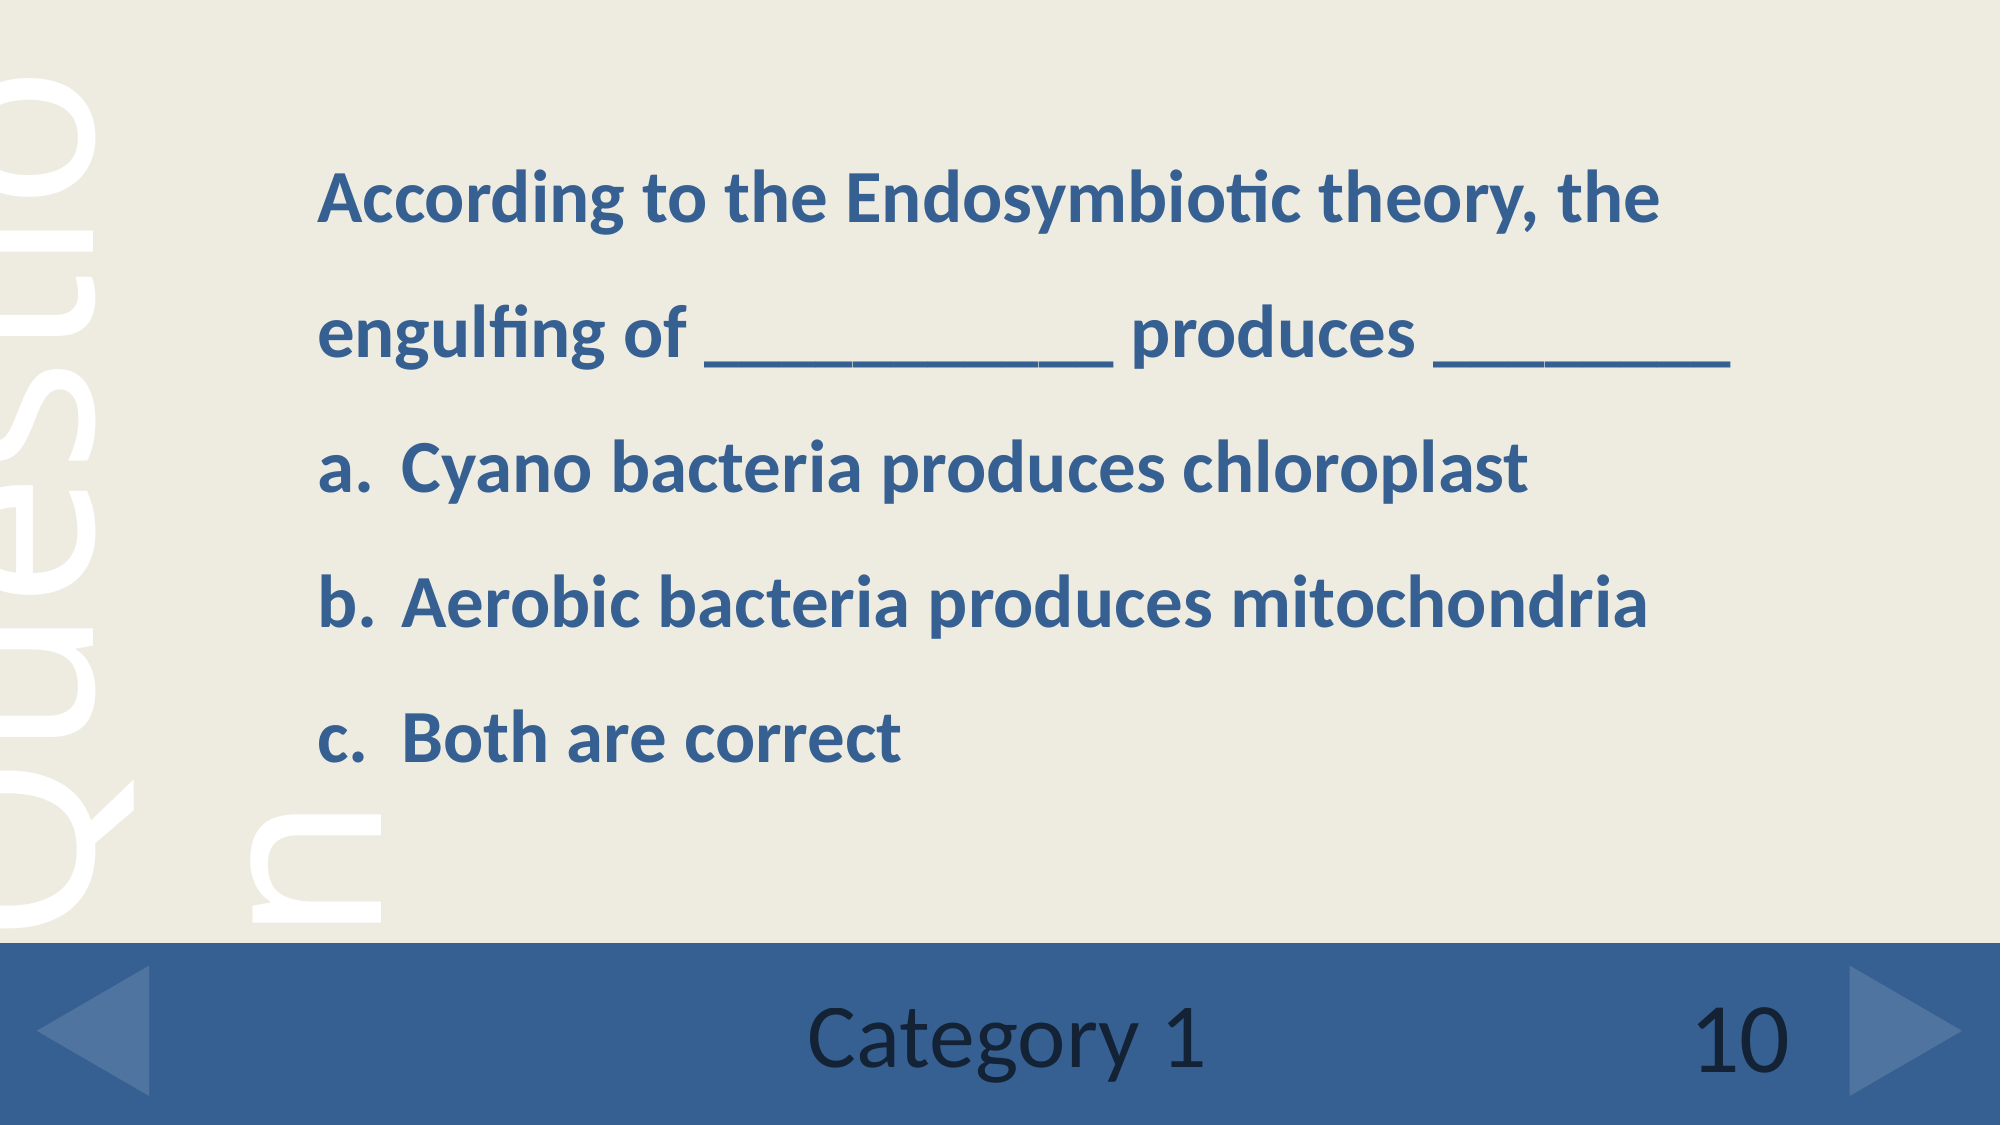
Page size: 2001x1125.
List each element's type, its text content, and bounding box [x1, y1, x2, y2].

list According to the Endosymbiotic theory, the engulfing of ___________ produces ________ Cyano bacteria produces chloroplast Aerobic bacteria produces mitochondria Both are correct [302, 96, 1820, 920]
title Category 1 [107, 937, 1908, 1125]
